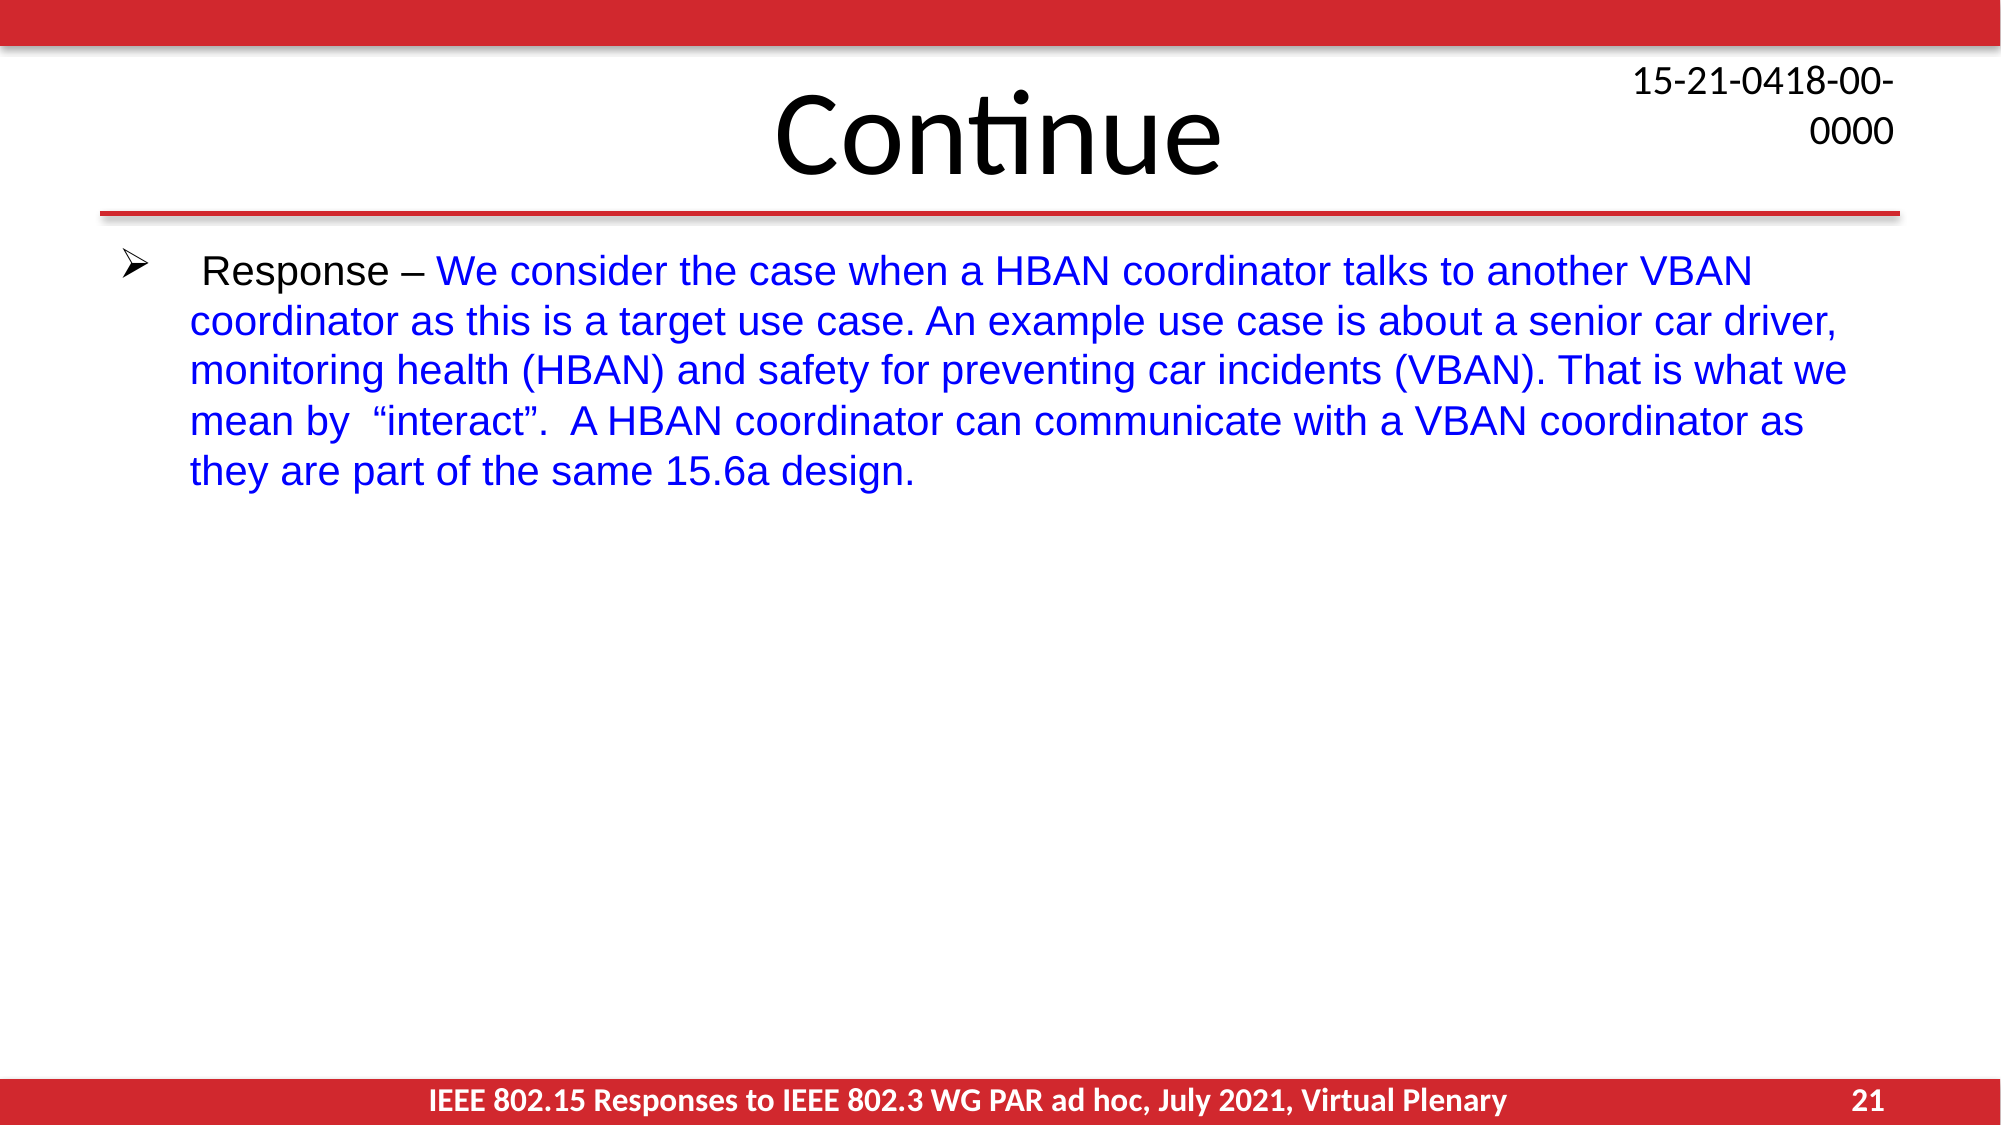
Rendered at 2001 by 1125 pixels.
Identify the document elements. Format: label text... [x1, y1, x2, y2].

footer IEEE 802.15 Responses to IEEE 802.3 WG PAR ad hoc, July 2021, Virtual Plenary [404, 1068, 1533, 1125]
title Continue [99, 32, 1900, 220]
slide_number 21 [1533, 1068, 1900, 1125]
list Response – We consider the case when a HBAN coordinator talks to another VBAN coordinator as this is a target use case. An example use case is about a senior car driver, monitoring health (HBAN) and safety for preventing car incidents (VBAN). That is what we mean by “interact”. A HBAN coordinator can communicate with a VBAN coordinator as they are part of the same 15.6a design. [99, 235, 1900, 979]
